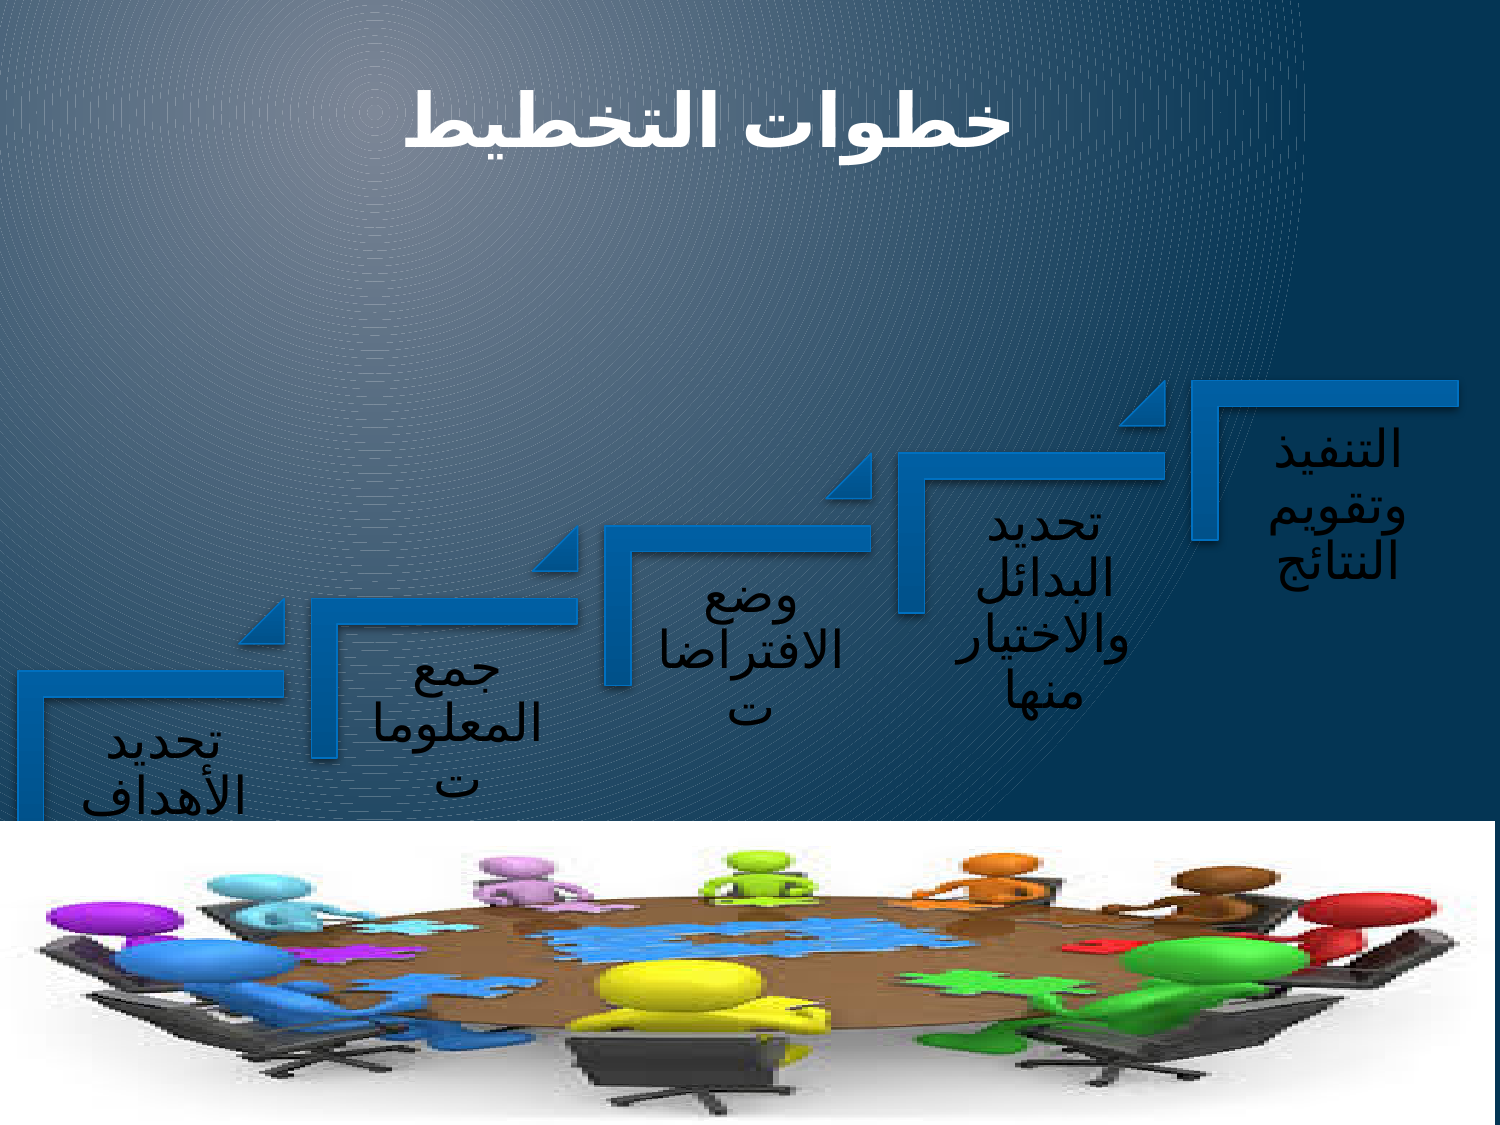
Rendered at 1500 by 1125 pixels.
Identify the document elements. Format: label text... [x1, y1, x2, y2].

title خطوات التخطيط [135, 5, 1282, 250]
picture [0, 821, 1496, 1125]
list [17, 253, 1459, 818]
